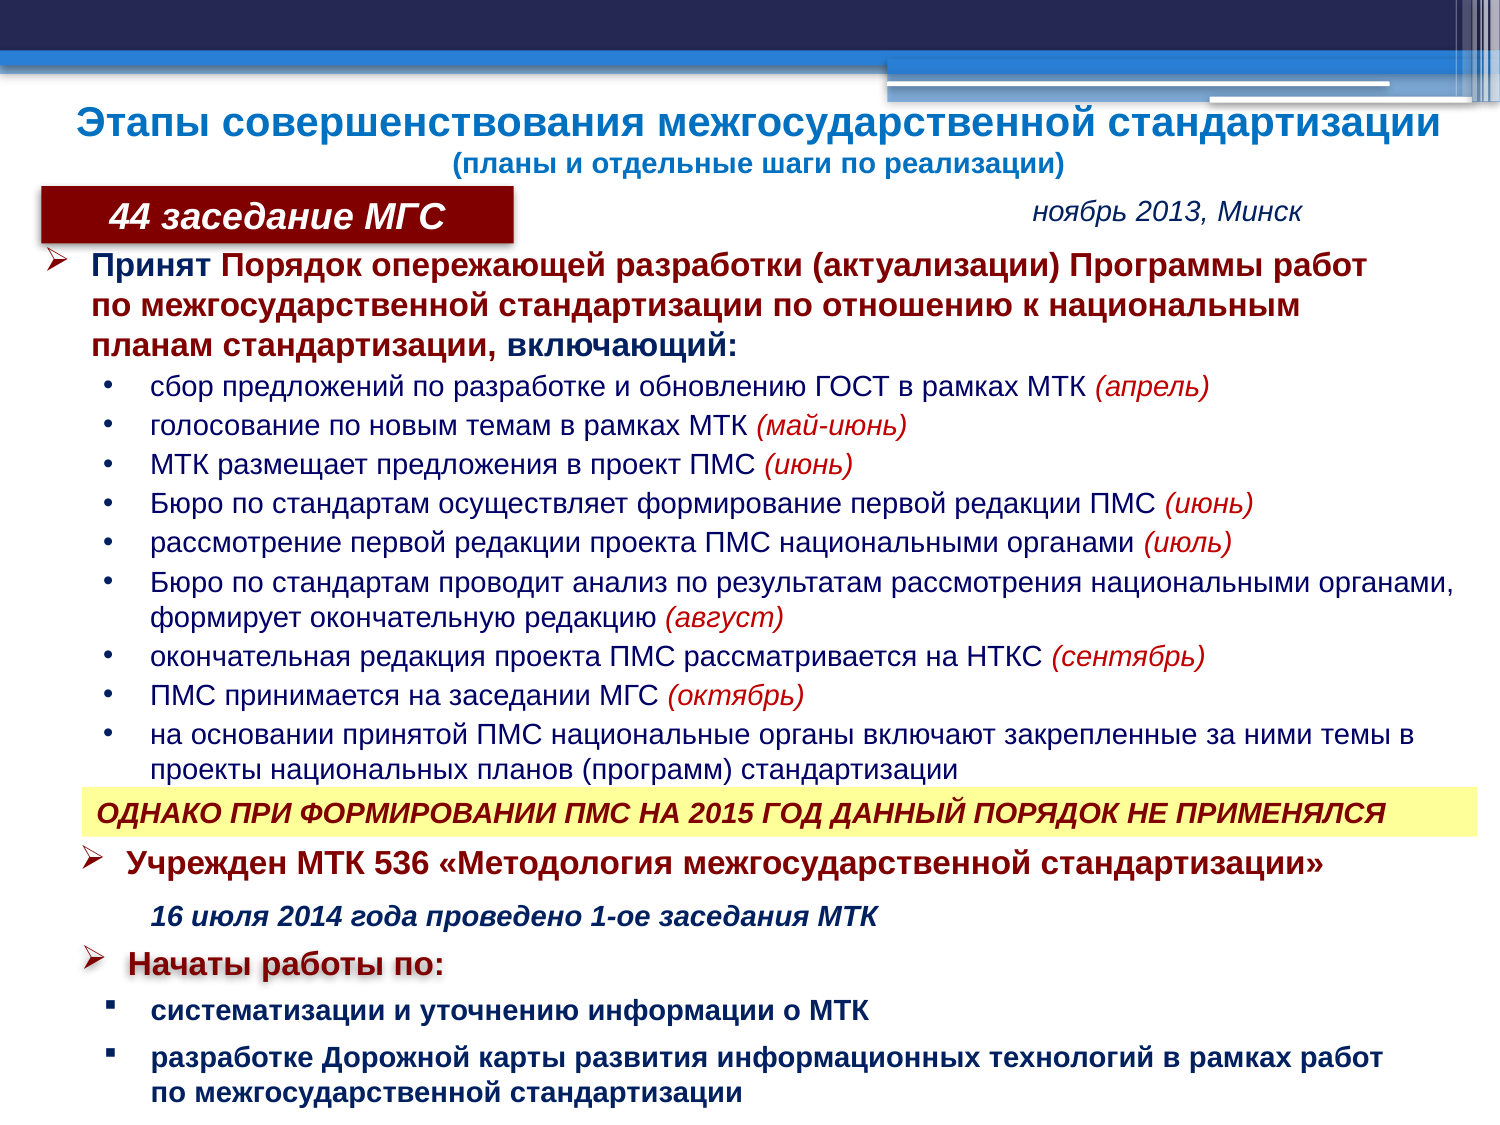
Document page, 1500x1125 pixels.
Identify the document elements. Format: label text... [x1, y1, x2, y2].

text_box Начаты работы по: [65, 935, 620, 989]
text_box 4 [1332, 0, 1500, 61]
text_box Учрежден МТК 536 «Методология межгосударственной стандартизации» [64, 834, 1495, 889]
text_box 44 заседание МГС [41, 186, 514, 235]
text_box Принят Порядок опережающей разработки (актуализации) Программы работ по межгосударственной стандартизации по отношению к национальным планам стандартизации, включающий: сбор предложений по разработке и обновлению ГОСТ в рамках МТК (апрель) голосование по новым темам в рамках МТК (май-июнь) МТК размещает предложения в проект ПМС (июнь) Бюро по стандартам осуществляет формирование первой редакции ПМС (июнь) рассмотрение первой редакции проекта ПМС национальными органами (июль) Бюро по стандартам проводит анализ по результатам рассмотрения национальными органами, формирует окончательную редакцию (август) окончательная редакция проекта ПМС рассматривается на НТКС (сентябрь) ПМС принимается на заседании МГС (октябрь) на основании принятой ПМС национальные органы включают закрепленные за ними темы в проекты национальных планов (программ) стандартизации [29, 235, 1471, 793]
text_box ноябрь 2013, Минск [984, 186, 1351, 235]
text_box 16 июля 2014 года проведено 1-ое заседания МТК [135, 889, 913, 940]
text_box систематизации и уточнению информации о МТК разработке Дорожной карты развития информационных технологий в рамках работ по межгосударственной стандартизации [88, 983, 1436, 1116]
text_box Этапы совершенствования межгосударственной стандартизации (планы и отдельные шаги по реализации) [40, 88, 1478, 186]
text_box ОДНАКО ПРИ ФОРМИРОВАНИИ ПМС НА 2015 ГОД ДАННЫЙ ПОРЯДОК НЕ ПРИМЕНЯЛСЯ [81, 786, 1477, 837]
